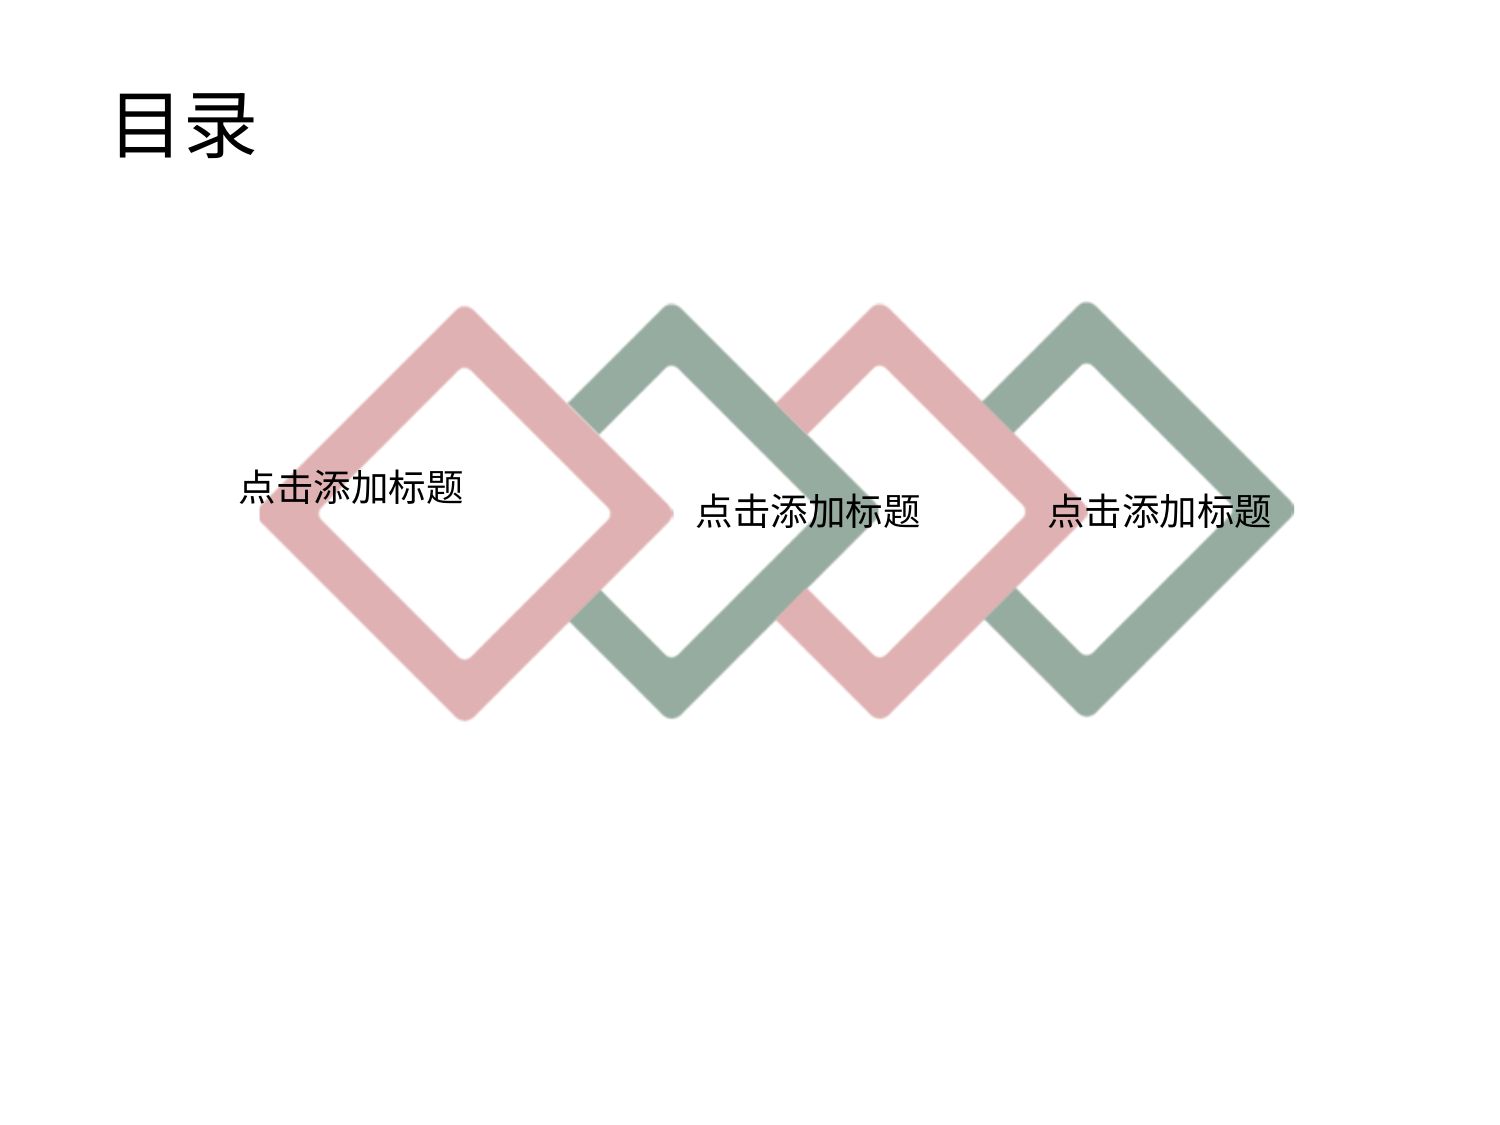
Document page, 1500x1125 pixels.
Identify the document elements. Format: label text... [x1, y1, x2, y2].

picture [0, 0, 1500, 1125]
text_box 点击添加标题 [1032, 480, 1288, 541]
text_box 目录 [93, 70, 282, 175]
text_box 点击添加标题 [223, 456, 479, 517]
text_box 点击添加标题 [680, 480, 936, 541]
